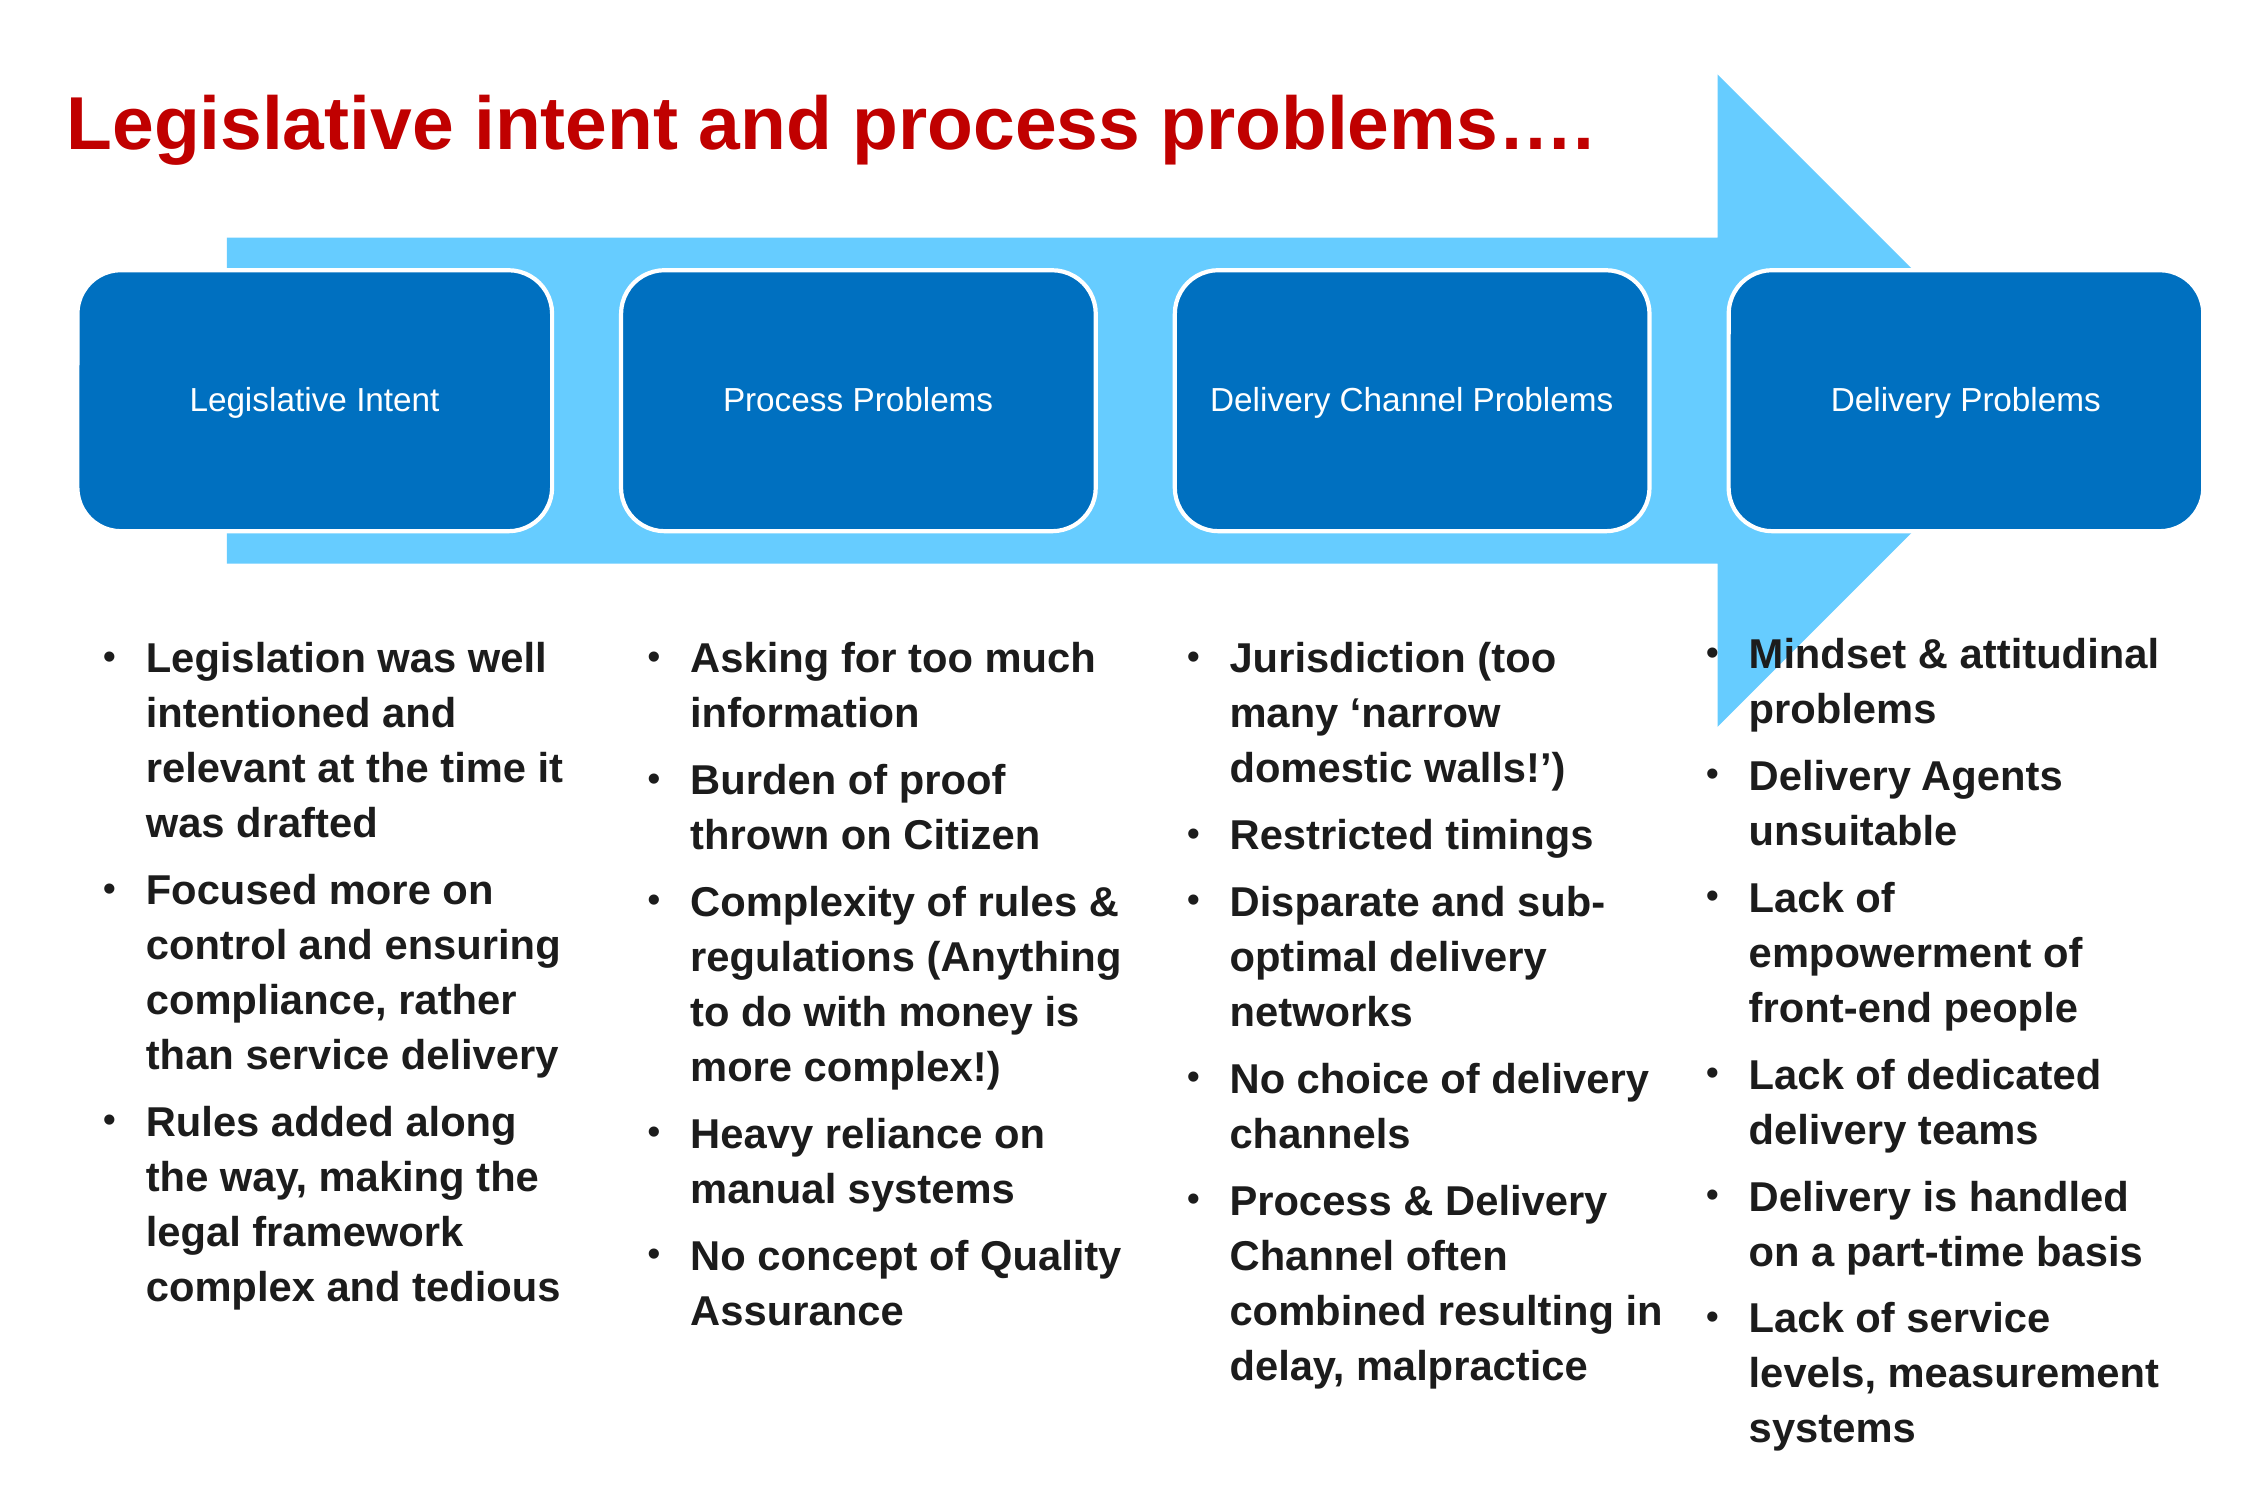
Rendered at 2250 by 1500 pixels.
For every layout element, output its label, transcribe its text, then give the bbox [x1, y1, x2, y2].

text_box Legislation was well intentioned and relevant at the time it was drafted Focused more on control and ensuring compliance, rather than service delivery Rules added along the way, making the legal framework complex and tedious [81, 738, 602, 1321]
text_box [66, 74, 2205, 728]
text_box Asking for too much information Burden of proof thrown on Citizen Complexity of rules & regulations (Anything to do with money is more complex!) Heavy reliance on manual systems No concept of Quality Assurance [625, 738, 1146, 1345]
text_box Jurisdiction (too many ‘narrow domestic walls!’) Restricted timings Disparate and sub-optimal delivery networks No choice of delivery channels Process & Delivery Channel often combined resulting in delay, malpractice [1165, 738, 1684, 1400]
text_box Mindset & attitudinal problems Delivery Agents unsuitable Lack of empowerment of front-end people Lack of dedicated delivery teams Delivery is handled on a part-time basis Lack of service levels, measurement systems [1684, 738, 2205, 1462]
